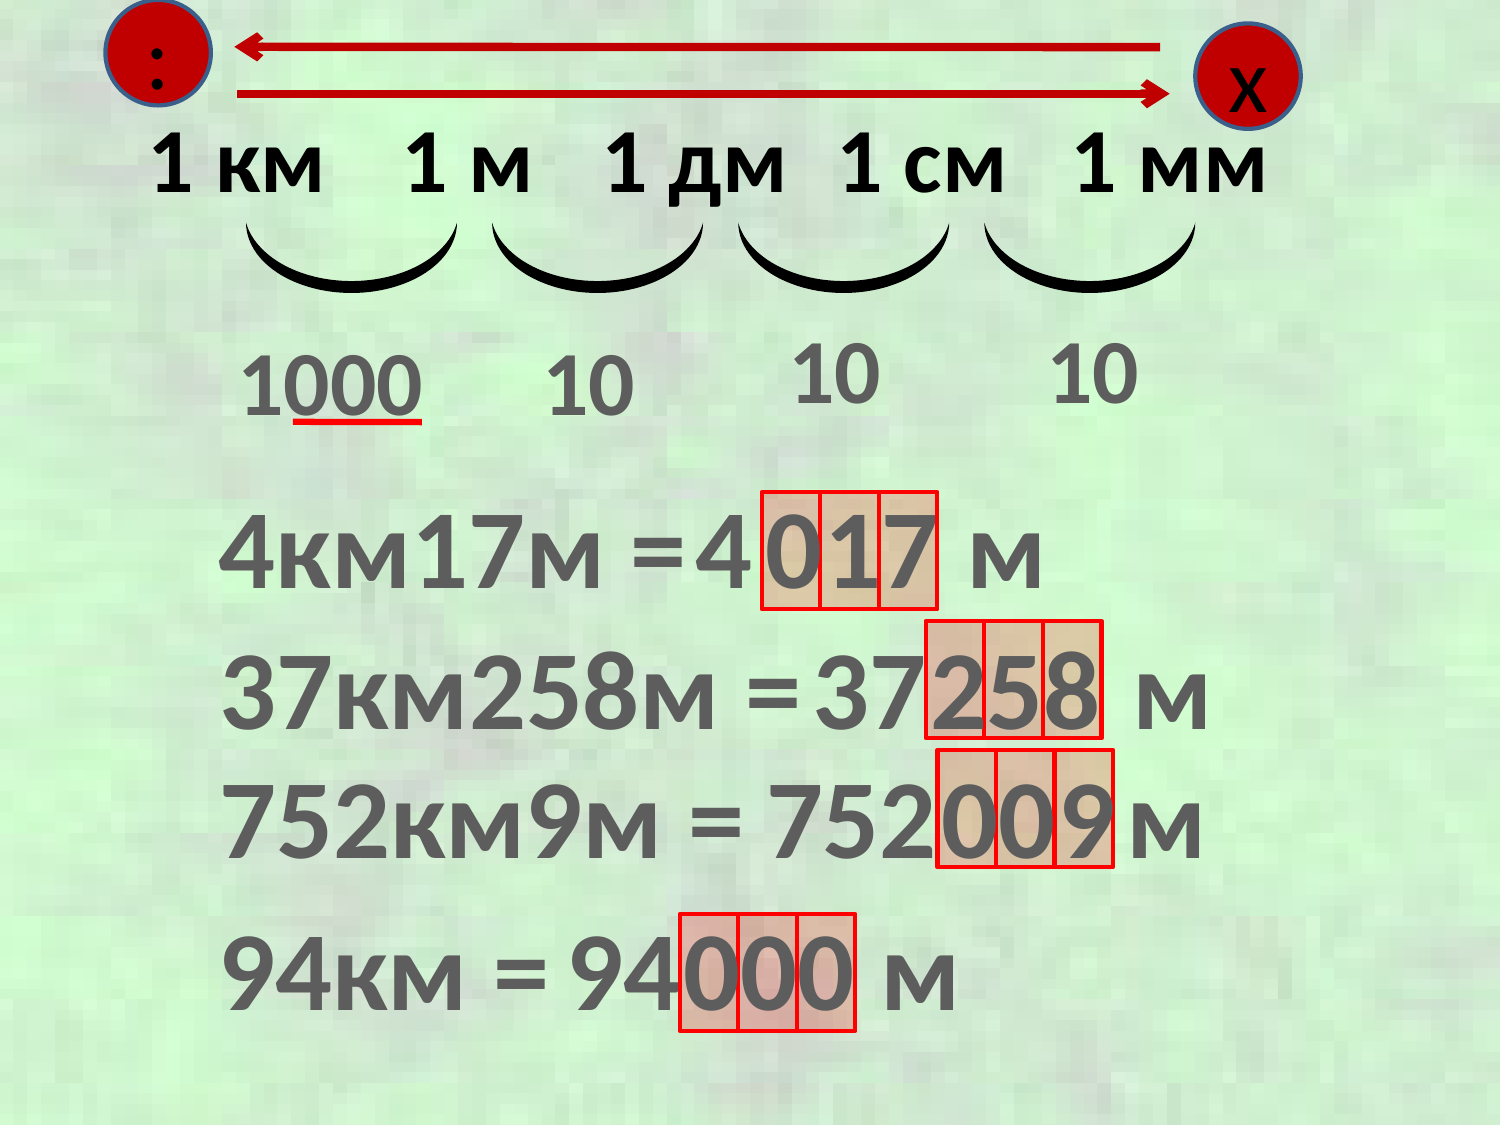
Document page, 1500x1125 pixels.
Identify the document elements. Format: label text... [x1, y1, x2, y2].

text_box [736, 220, 952, 296]
text_box 10 [527, 316, 651, 442]
text_box [243, 220, 460, 296]
text_box [490, 220, 698, 296]
text_box 4км17м = м [203, 468, 679, 619]
text_box х [1193, 21, 1303, 131]
text_box 4 [679, 468, 750, 609]
picture [0, 0, 1500, 1125]
text_box 1 м [386, 98, 550, 219]
text_box 9 [1071, 738, 1131, 889]
text_box 1 мм [1055, 93, 1284, 219]
text_box 37км258м = м [204, 609, 797, 738]
text_box 1 дм [708, 98, 804, 219]
text_box 1 см [821, 98, 1023, 219]
text_box 17 [838, 468, 954, 609]
text_box 1 дм [586, 98, 698, 219]
text_box 752км9м = м [204, 738, 750, 889]
text_box [982, 220, 1198, 296]
text_box 752 [750, 738, 926, 889]
text_box 258 [914, 609, 1117, 738]
text_box 37 [797, 609, 914, 738]
text_box 4км17м = м [954, 468, 1063, 609]
text_box 000 [668, 890, 871, 1041]
text_box 94км = м [871, 890, 977, 1041]
text_box 94км = м [202, 890, 551, 1041]
text_box 10 [1031, 304, 1155, 430]
text_box 37км258м = м [1117, 609, 1229, 760]
text_box 1 км [132, 93, 342, 219]
text_box 752км9м = м [1131, 738, 1223, 889]
text_box 1000 [222, 316, 439, 442]
text_box 00 [926, 738, 1071, 889]
text_box 0 [750, 468, 838, 609]
text_box 10 [773, 304, 897, 430]
text_box 94 [551, 890, 668, 1041]
text_box : [103, 0, 213, 108]
picture [177, 0, 703, 93]
